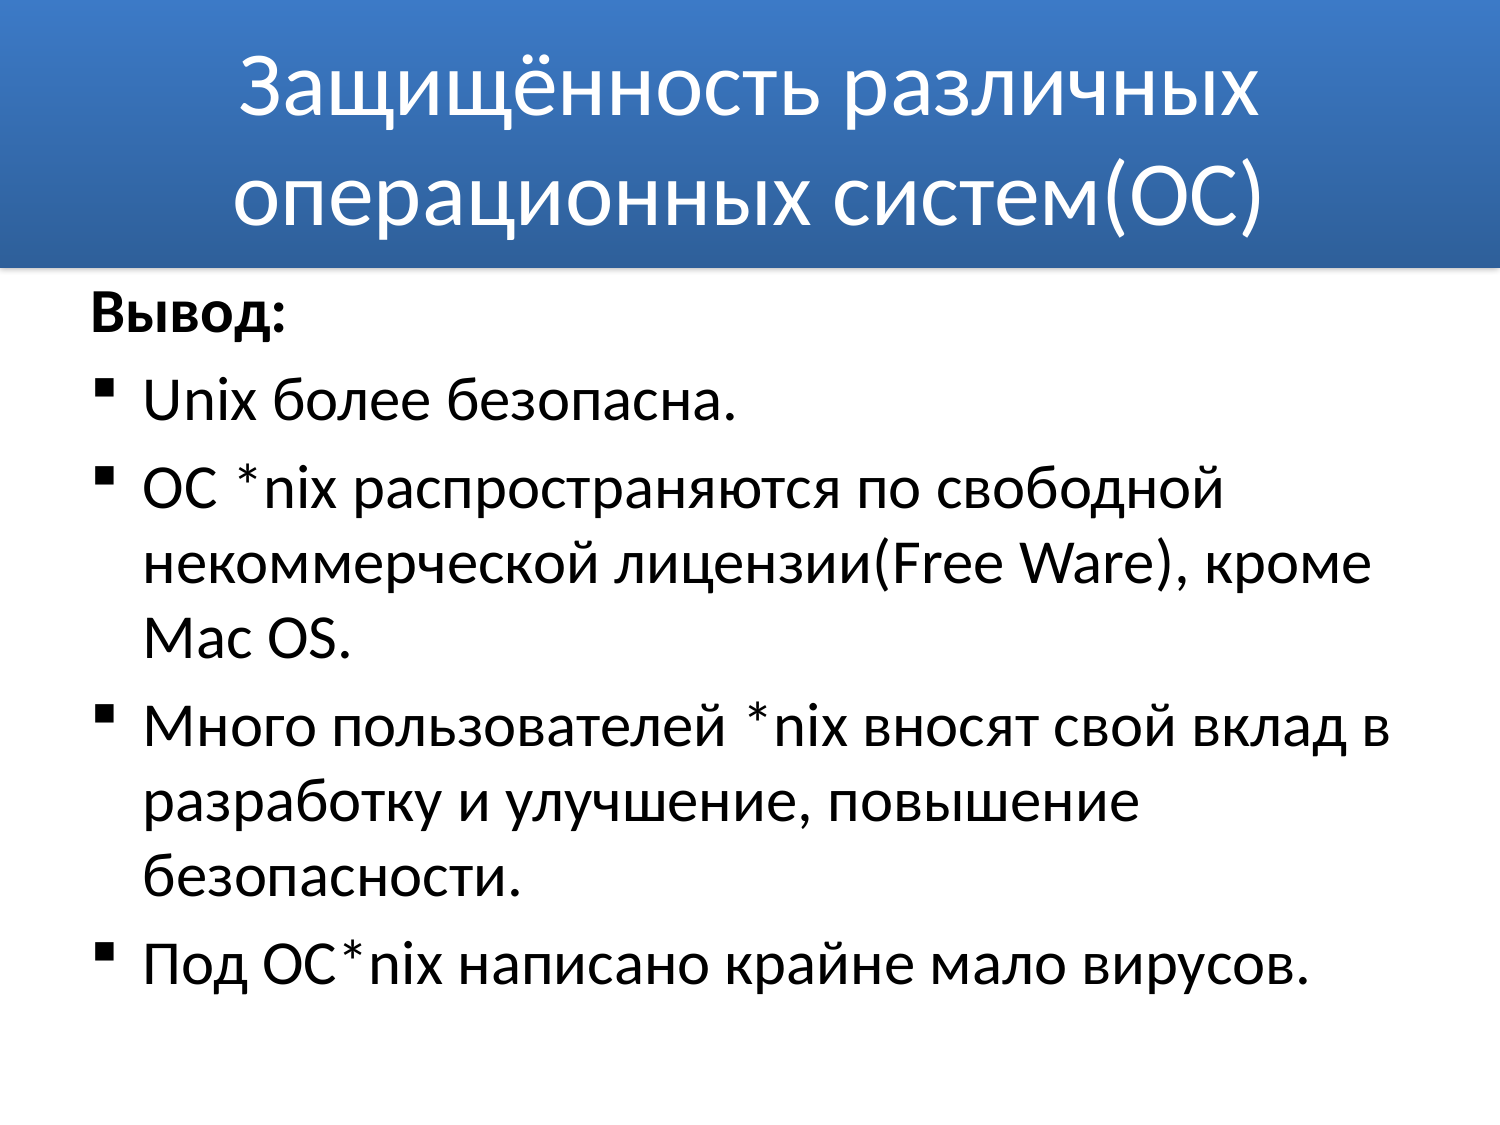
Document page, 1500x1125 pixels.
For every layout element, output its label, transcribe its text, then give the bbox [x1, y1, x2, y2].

title Защищённость различных операционных систем(ОС) [0, 0, 1500, 268]
list Вывод: Unix более безопасна. ОС *nix распространяются по свободной некоммерческой лицензии(Free Ware), кроме Mac OS. Много пользователей *nix вносят свой вклад в разработку и улучшение, повышение безопасности. Под ОС*nix написано крайне мало вирусов. [75, 275, 1425, 1005]
